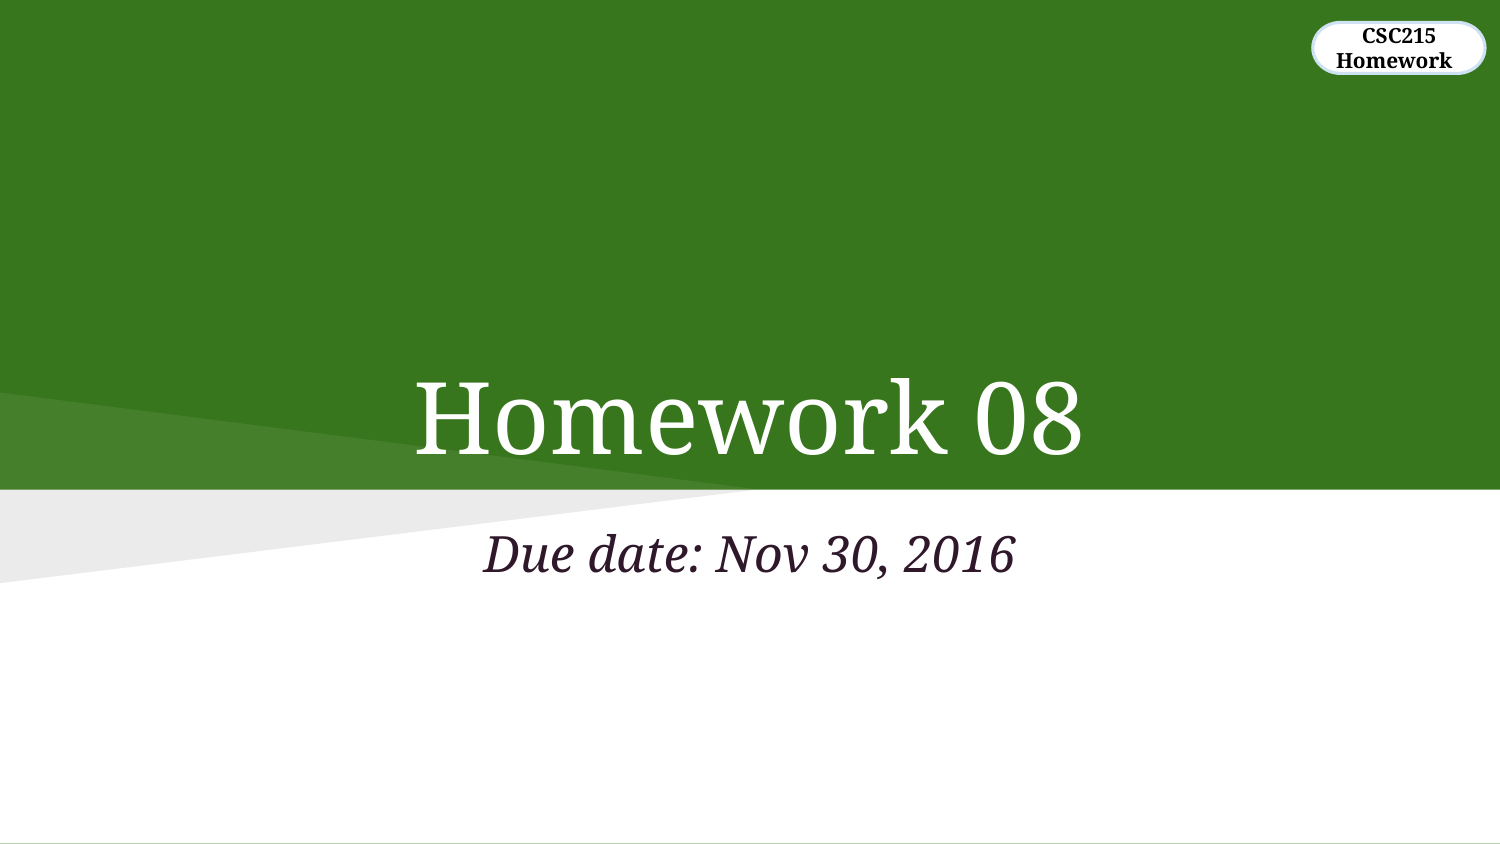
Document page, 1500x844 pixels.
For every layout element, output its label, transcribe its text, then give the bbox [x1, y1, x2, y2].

subtitle Due date: Nov 30, 2016 [112, 507, 1388, 617]
title Homework 08 [112, 286, 1388, 490]
text_box CSC215 Homework [1312, 22, 1486, 74]
